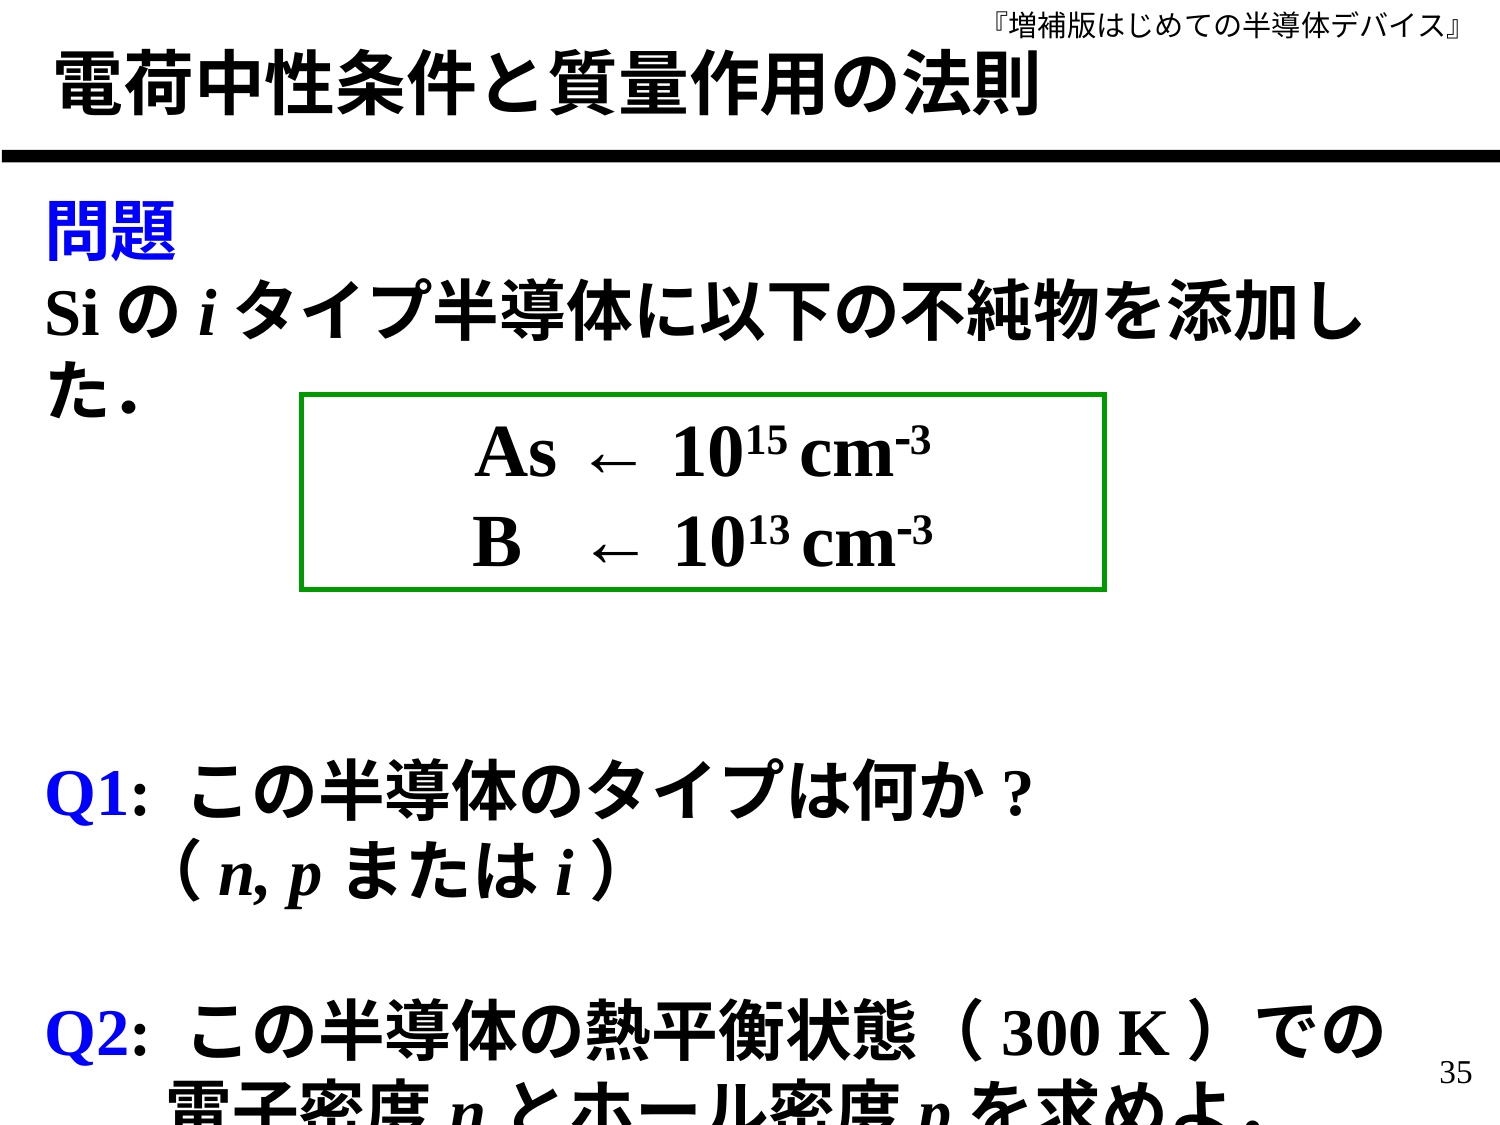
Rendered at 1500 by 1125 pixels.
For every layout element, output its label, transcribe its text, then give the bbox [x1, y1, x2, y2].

text_box 35 [1175, 1042, 1488, 1118]
text_box As ← 1015 cm3 B ← 1013 cm3 [301, 394, 1105, 590]
text_box 問題 Siのiタイプ半導体に以下の不純物を添加した． Q1: この半導体のタイプは何か? （n, pまたはi） Q2: この半導体の熱平衡状態（300 K）での 電子密度nとホール密度pを求めよ． [29, 181, 1500, 1125]
title 電荷中性条件と質量作用の法則 [37, 0, 1500, 163]
